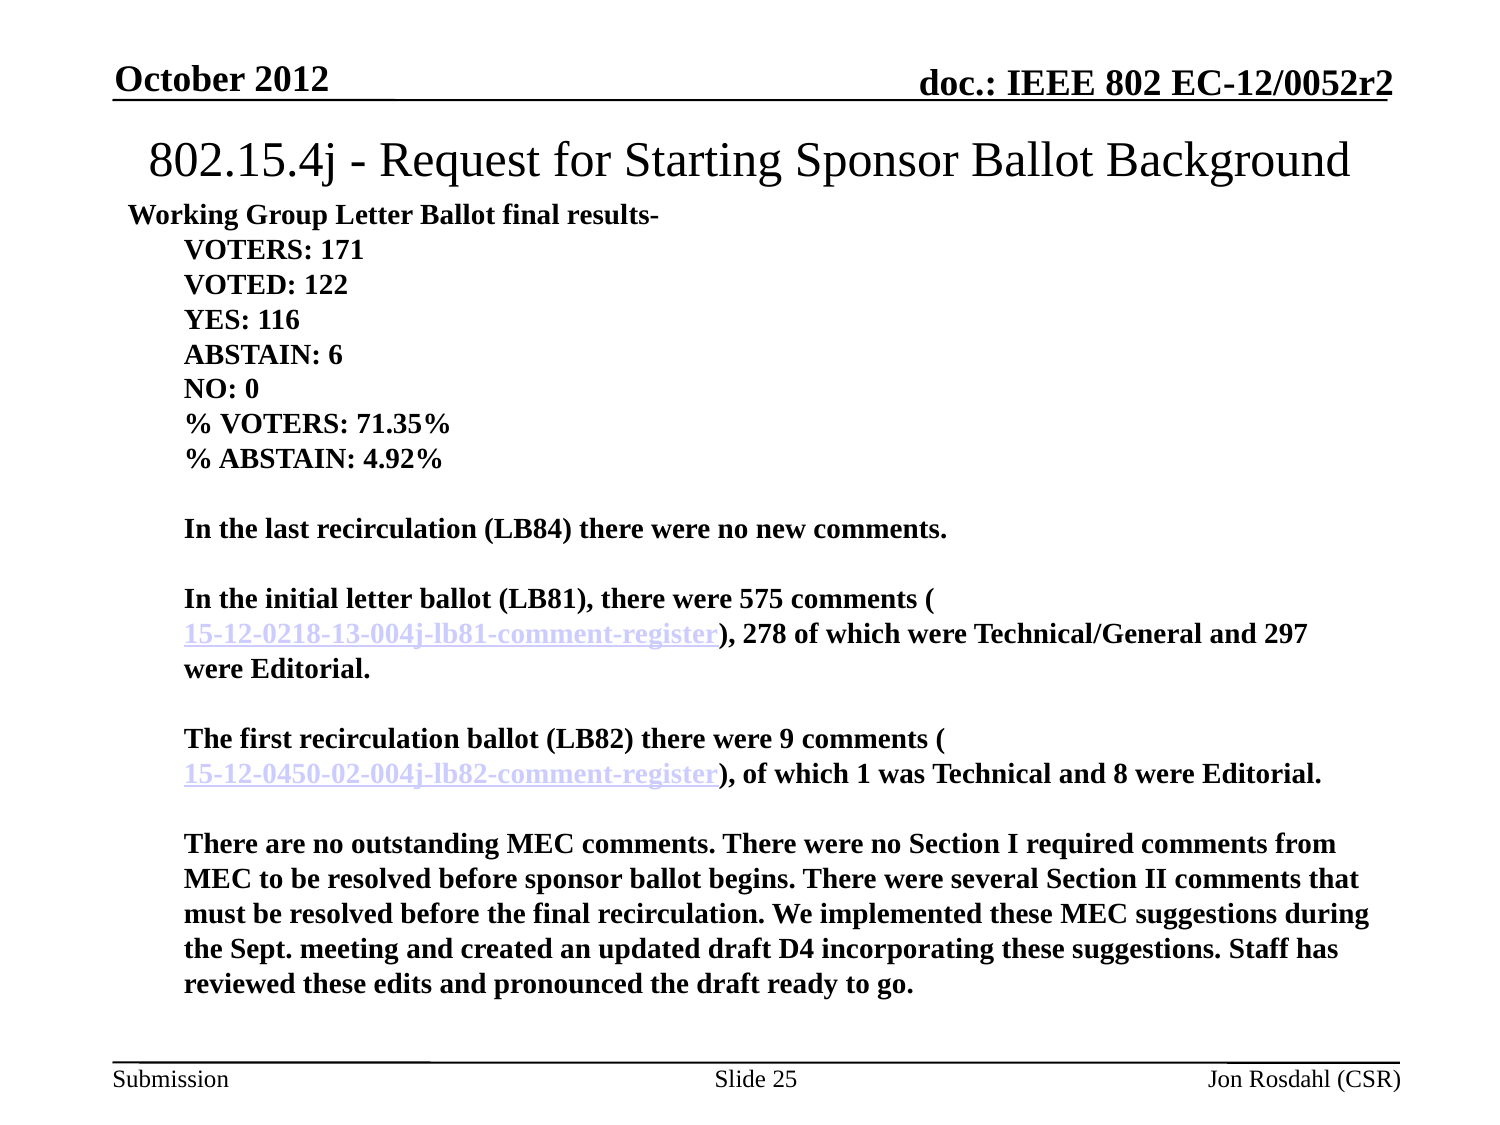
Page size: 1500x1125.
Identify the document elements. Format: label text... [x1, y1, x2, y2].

list Working Group Letter Ballot final results- VOTERS: 171 VOTED: 122 YES: 116 ABSTAIN: 6 NO: 0 % VOTERS: 71.35% % ABSTAIN: 4.92% In the last recirculation (LB84) there were no new comments. In the initial letter ballot (LB81), there were 575 comments (15-12-0218-13-004j-lb81-comment-register), 278 of which were Technical/General and 297 were Editorial. The first recirculation ballot (LB82) there were 9 comments (15-12-0450-02-004j-lb82-comment-register), of which 1 was Technical and 8 were Editorial. There are no outstanding MEC comments. There were no Section I required comments from MEC to be resolved before sponsor ballot begins. There were several Section II comments that must be resolved before the final recirculation. We implemented these MEC suggestions during the Sept. meeting and created an updated draft D4 incorporating these suggestions. Staff has reviewed these edits and pronounced the draft ready to go. [112, 187, 1388, 1051]
title 802.15.4j - Request for Starting Sponsor Ballot Background [112, 112, 1388, 187]
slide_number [114, 54, 423, 100]
footer Jon Rosdahl (CSR) [878, 1061, 1402, 1093]
slide_number Slide 25 [712, 1061, 800, 1123]
